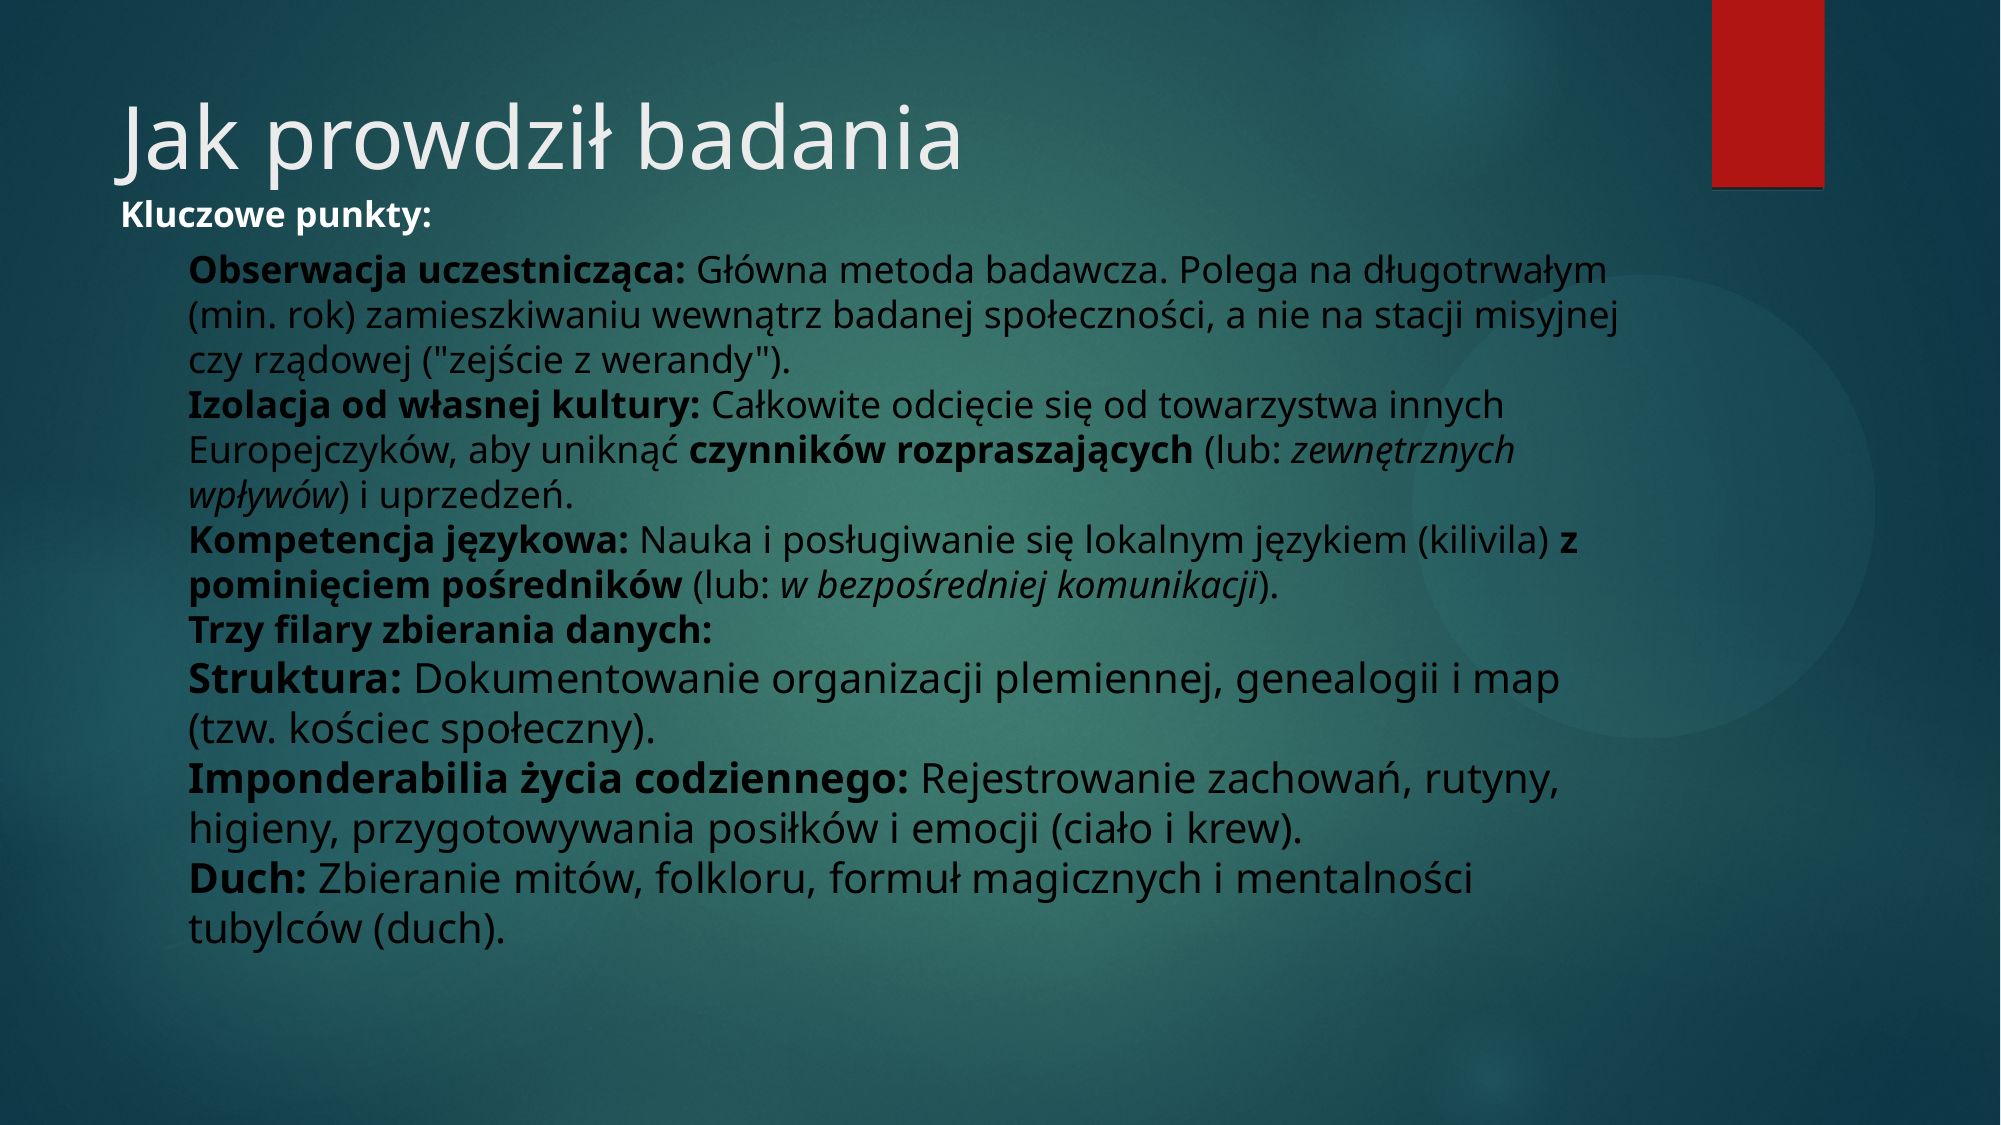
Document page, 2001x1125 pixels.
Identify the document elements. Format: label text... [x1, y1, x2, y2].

list Obserwacja uczestnicząca: Główna metoda badawcza. Polega na długotrwałym (min. rok) zamieszkiwaniu wewnątrz badanej społeczności, a nie na stacji misyjnej czy rządowej ("zejście z werandy"). Izolacja od własnej kultury: Całkowite odcięcie się od towarzystwa innych Europejczyków, aby uniknąć czynników rozpraszających (lub: zewnętrznych wpływów) i uprzedzeń. Kompetencja językowa: Nauka i posługiwanie się lokalnym językiem (kilivila) z pominięciem pośredników (lub: w bezpośredniej komunikacji). Trzy filary zbierania danych: Struktura: Dokumentowanie organizacji plemiennej, genealogii i map (tzw. kościec społeczny). Imponderabilia życia codziennego: Rejestrowanie zachowań, rutyny, higieny, przygotowywania posiłków i emocji (ciało i krew). Duch: Zbieranie mitów, folkloru, formuł magicznych i mentalności tubylców (duch). [173, 238, 1641, 928]
text_box Kluczowe punkty: [105, 184, 1106, 287]
picture [0, 0, 2001, 1125]
title Jak prowdził badania [106, 74, 1649, 304]
